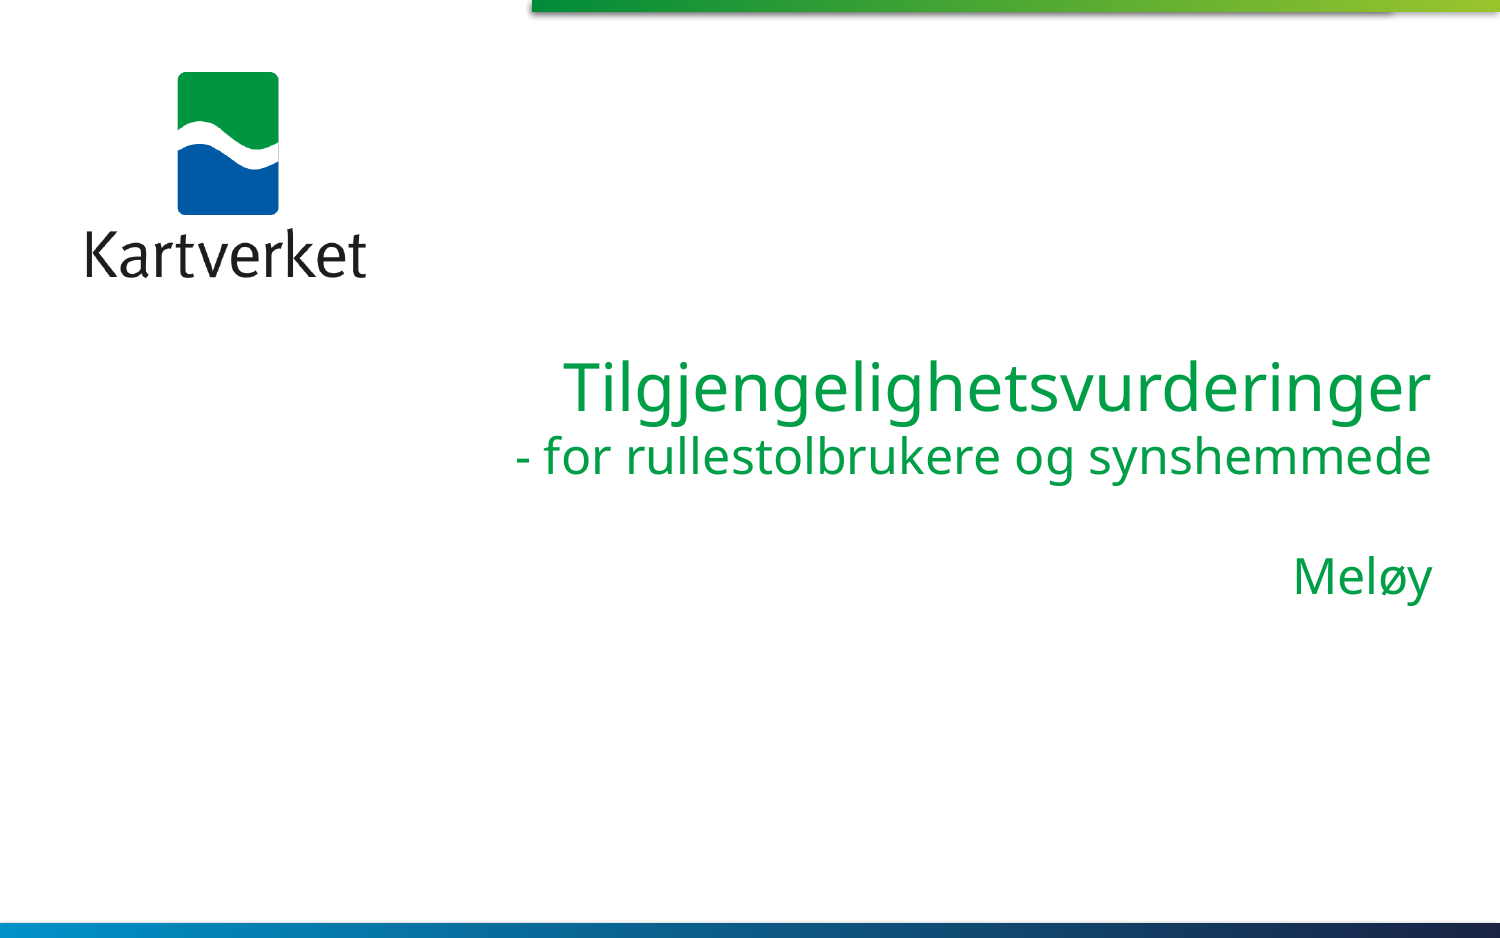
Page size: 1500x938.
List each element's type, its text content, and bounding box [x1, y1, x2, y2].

text_box Tilgjengelighetsvurderinger - for rullestolbrukere og synshemmede Meløy [66, 337, 1449, 613]
